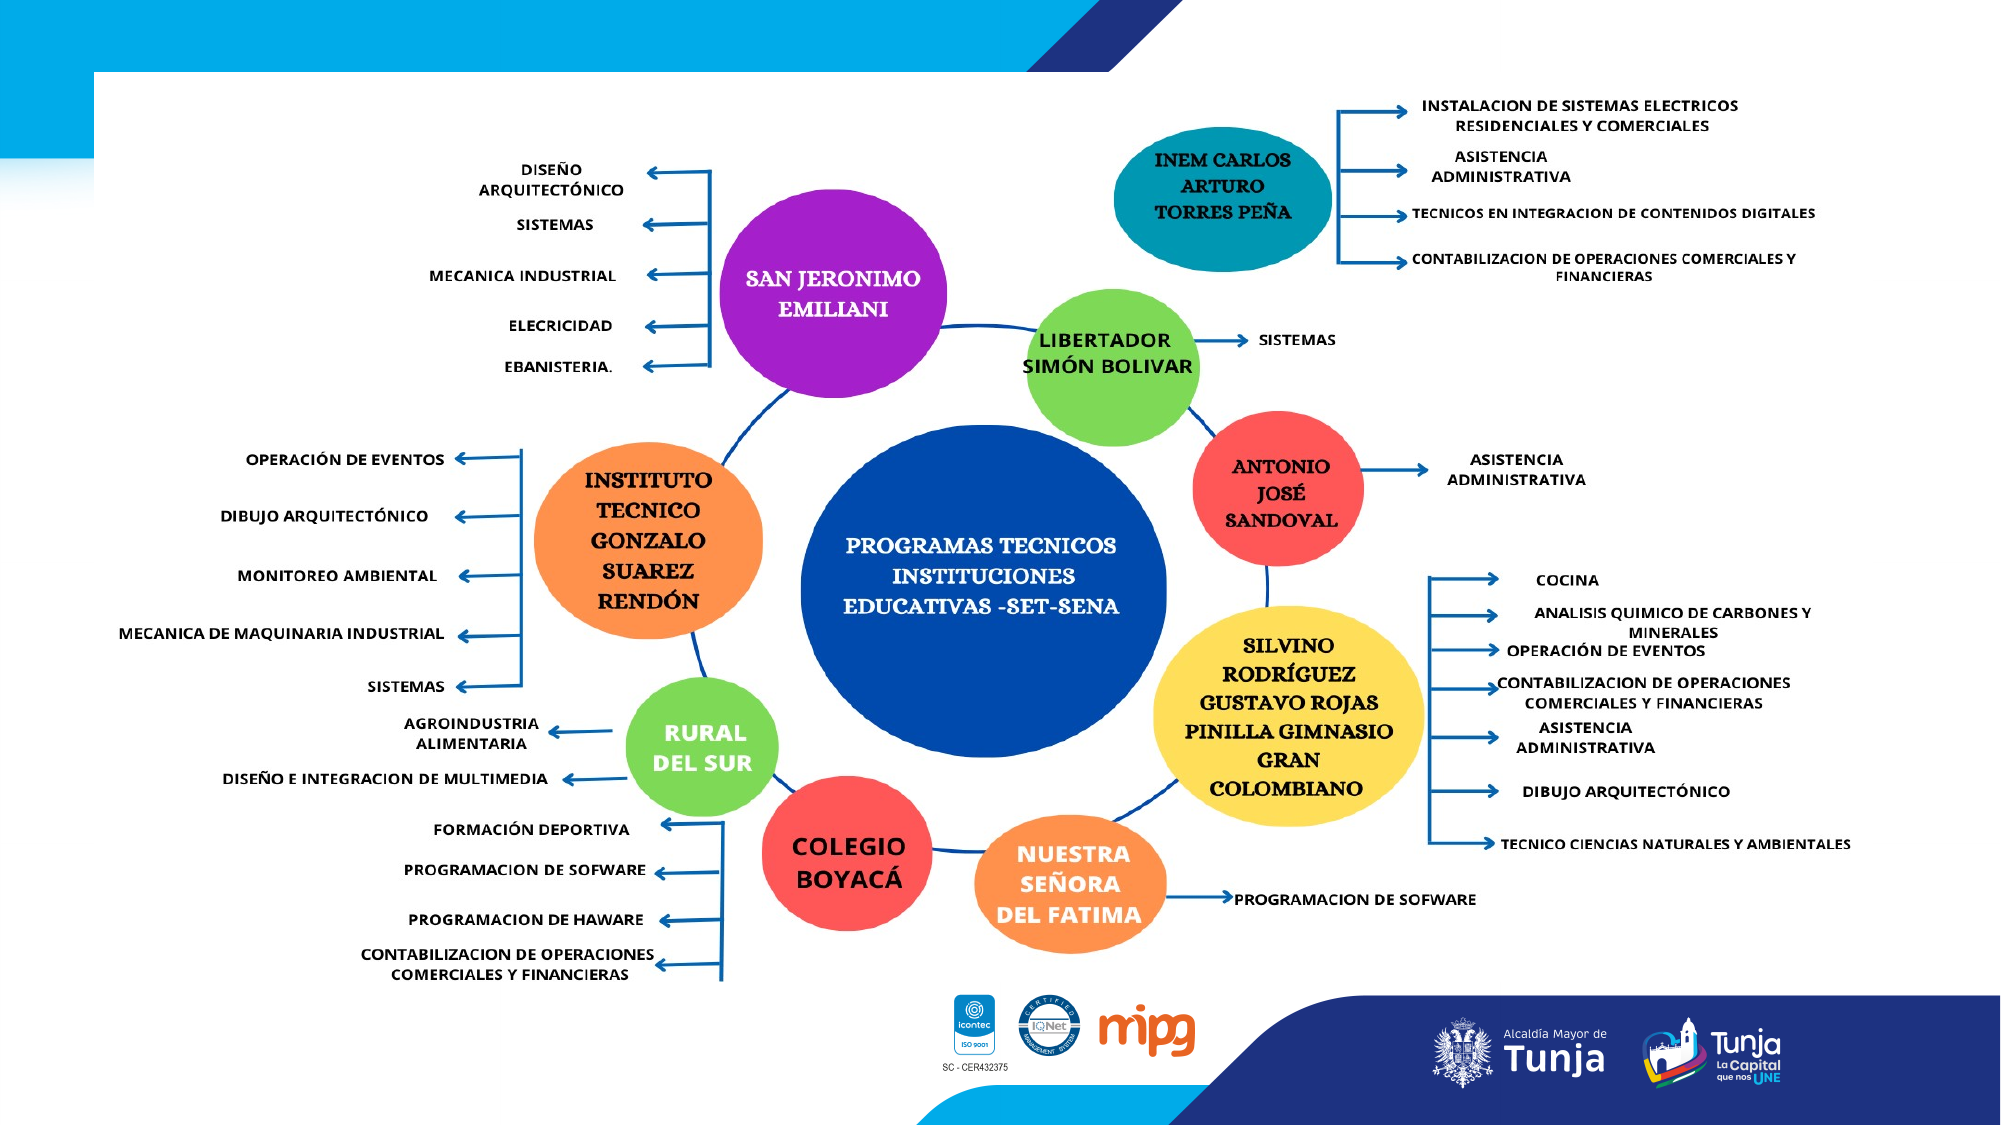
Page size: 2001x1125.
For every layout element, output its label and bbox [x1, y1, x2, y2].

picture [0, 0, 2001, 1125]
text_box [1112, 33, 2000, 109]
